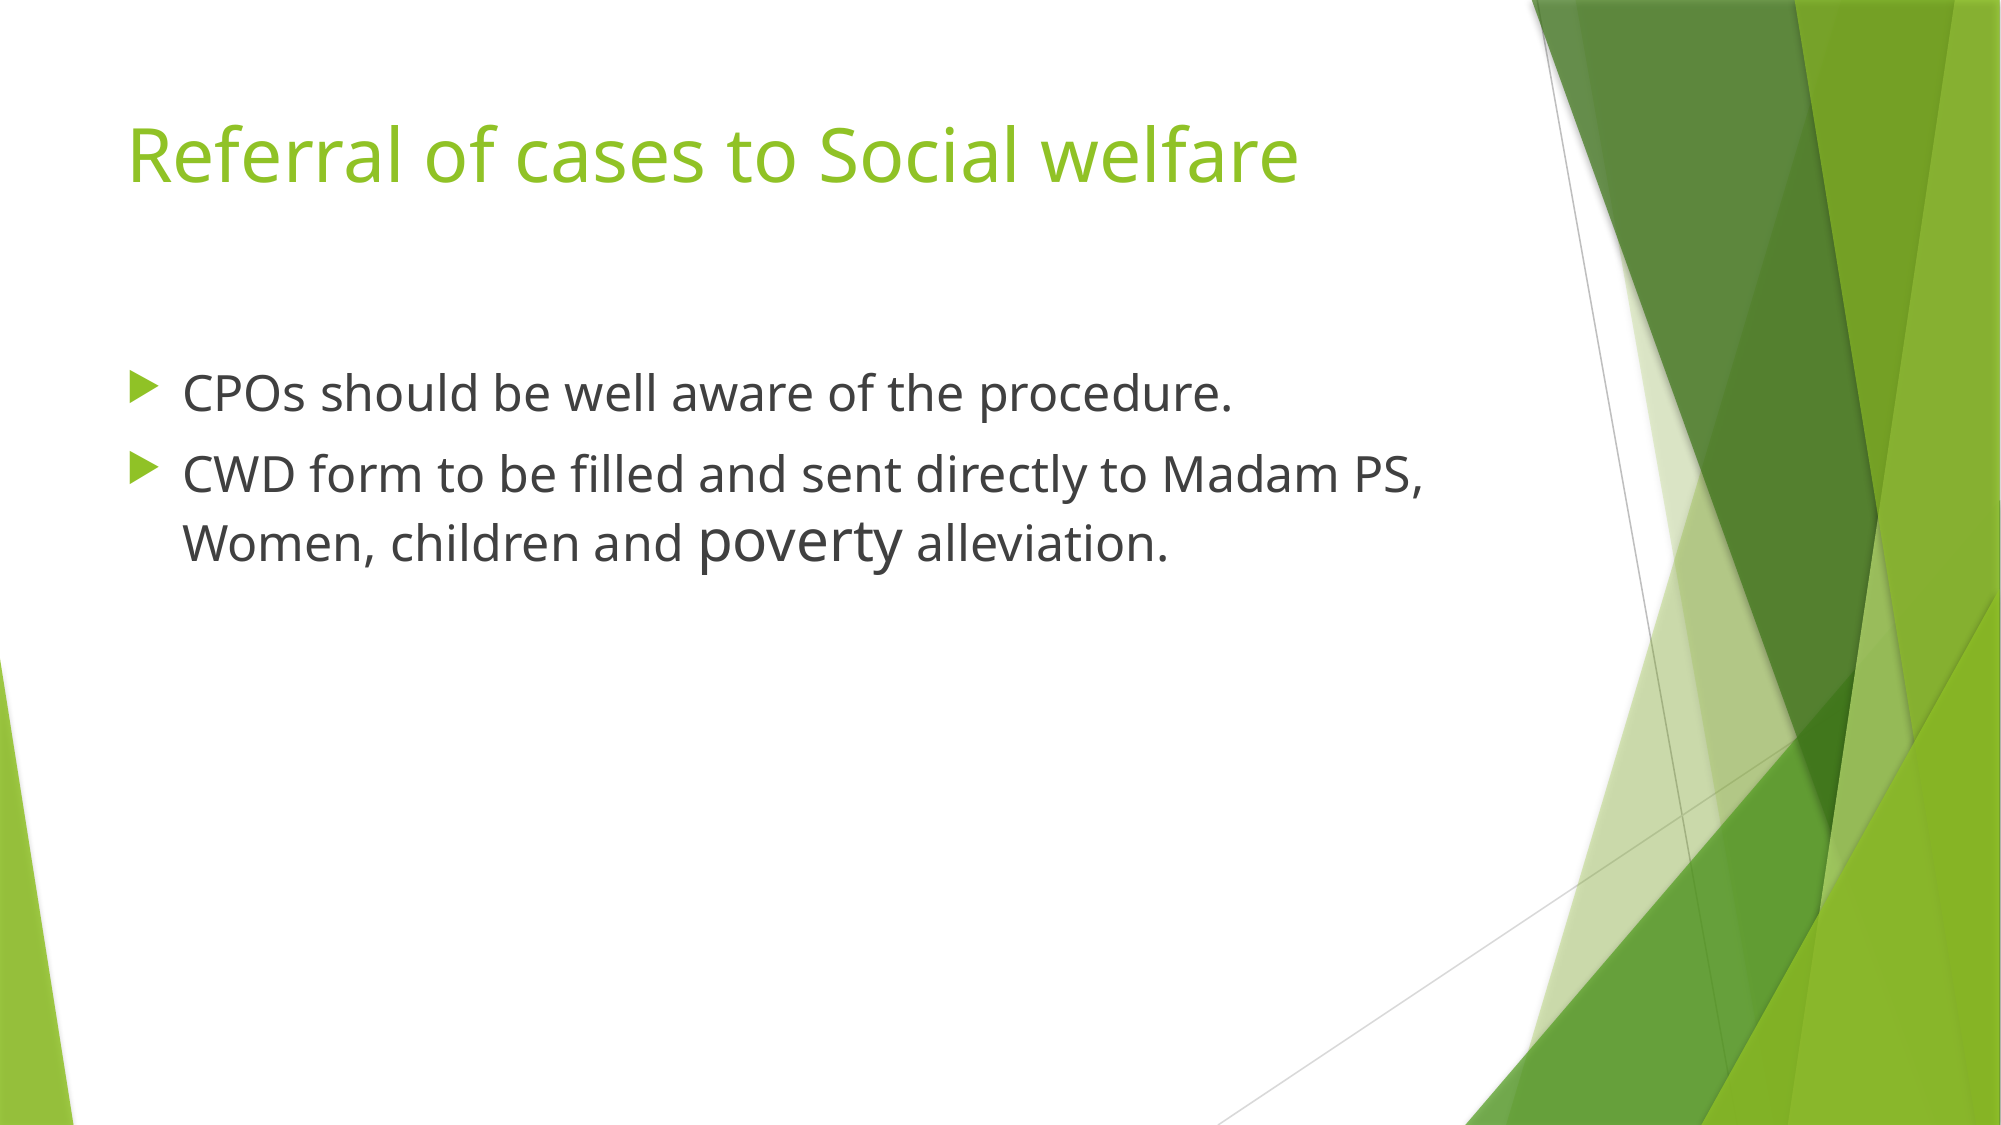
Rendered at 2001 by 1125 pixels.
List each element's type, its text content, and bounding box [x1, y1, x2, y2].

title Referral of cases to Social welfare [111, 99, 1522, 317]
list CPOs should be well aware of the procedure. CWD form to be filled and sent directly to Madam PS, Women, children and poverty alleviation. [111, 354, 1522, 992]
